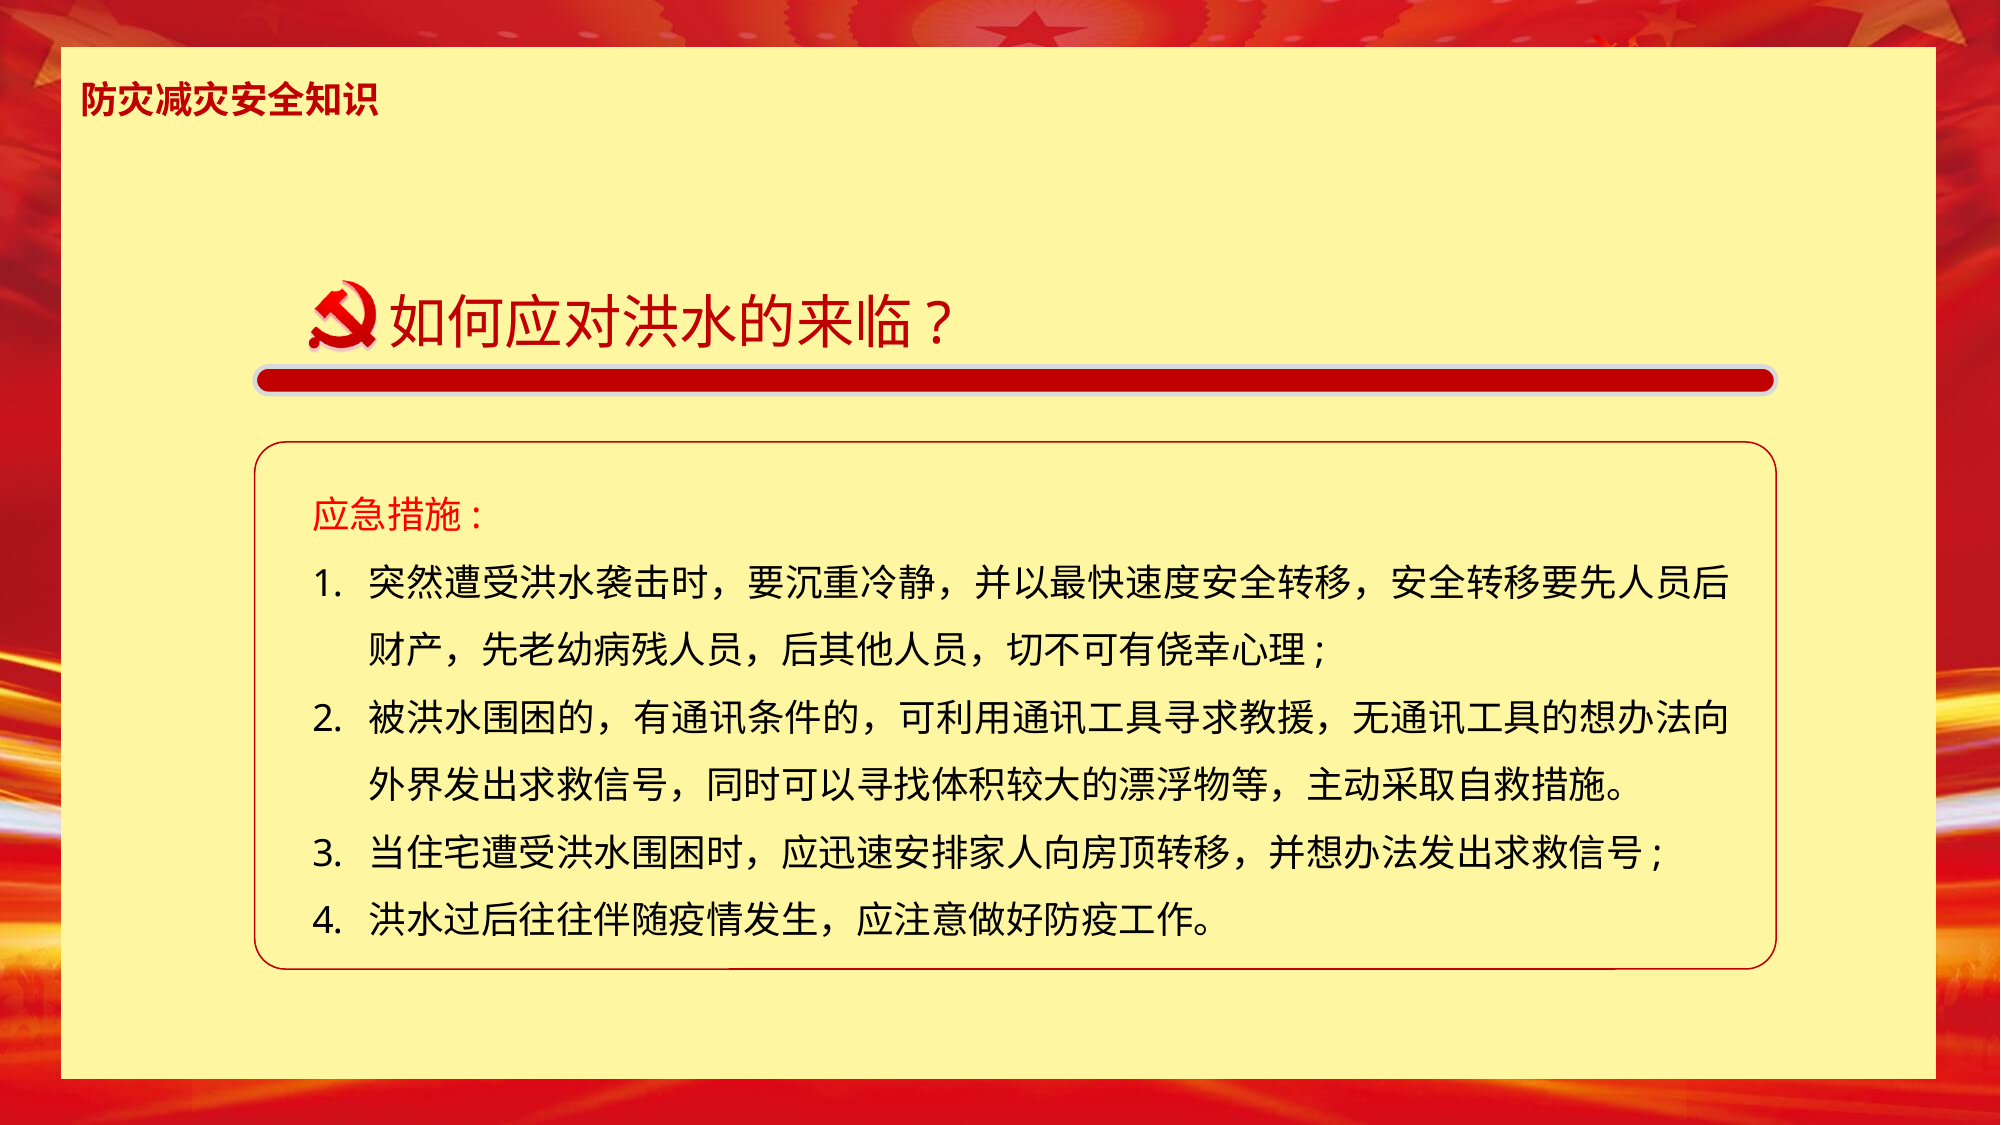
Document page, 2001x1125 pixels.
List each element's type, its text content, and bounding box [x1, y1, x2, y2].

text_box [254, 365, 1777, 427]
text_box 防灾减灾安全知识 [65, 68, 395, 129]
text_box 如何应对洪水的来临? [373, 277, 1777, 363]
text_box [61, 47, 1936, 1079]
text_box [254, 441, 1777, 970]
picture [0, 0, 2000, 1125]
text_box 应急措施: 突然遭受洪水袭击时，要沉重冷静，并以最快速度安全转移，安全转移要先人员后财产，先老幼病残人员，后其他人员，切不可有侥幸心理; 被洪水围困的，有通讯条件的，可利用通讯工具寻求教援，无通讯工具的想办法向外界发出求救信号，同时可以寻找体积较大的漂浮物等，主动采取自救措施。 当住宅遭受洪水围困时，应迅速安排家人向房顶转移，并想办法发出求救信号; 洪水过后往往伴随疫情发生，应注意做好防疫工作。 [297, 461, 1746, 949]
